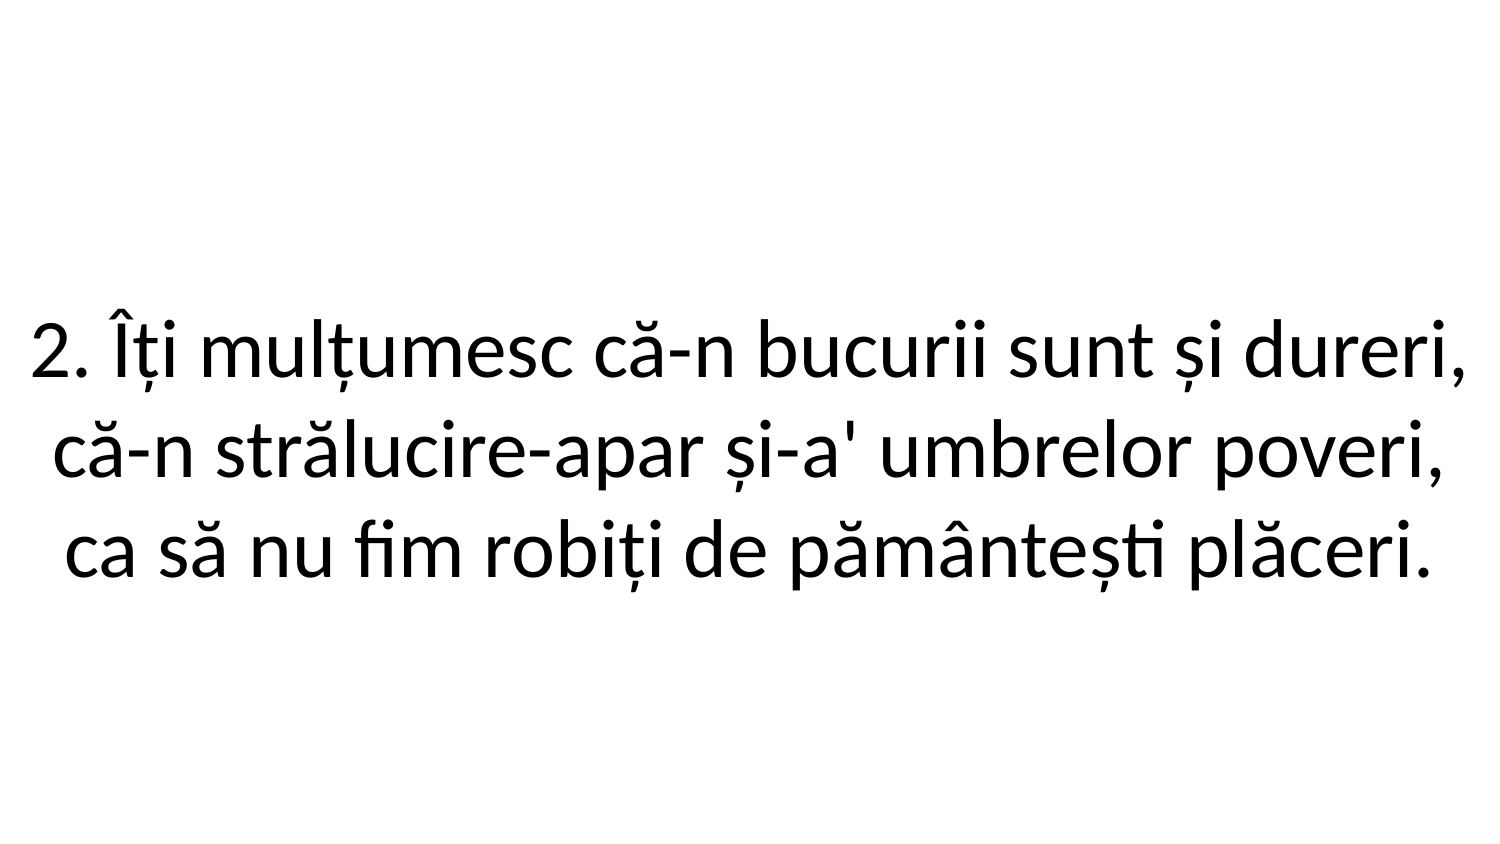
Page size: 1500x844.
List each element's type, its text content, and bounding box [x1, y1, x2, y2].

text_box 2. Îți mulțumesc că-n bucurii sunt și dureri, că-n strălucire-apar și-a' umbrelor poveri, ca să nu fim robiți de pământești plăceri. [14, 242, 1486, 602]
